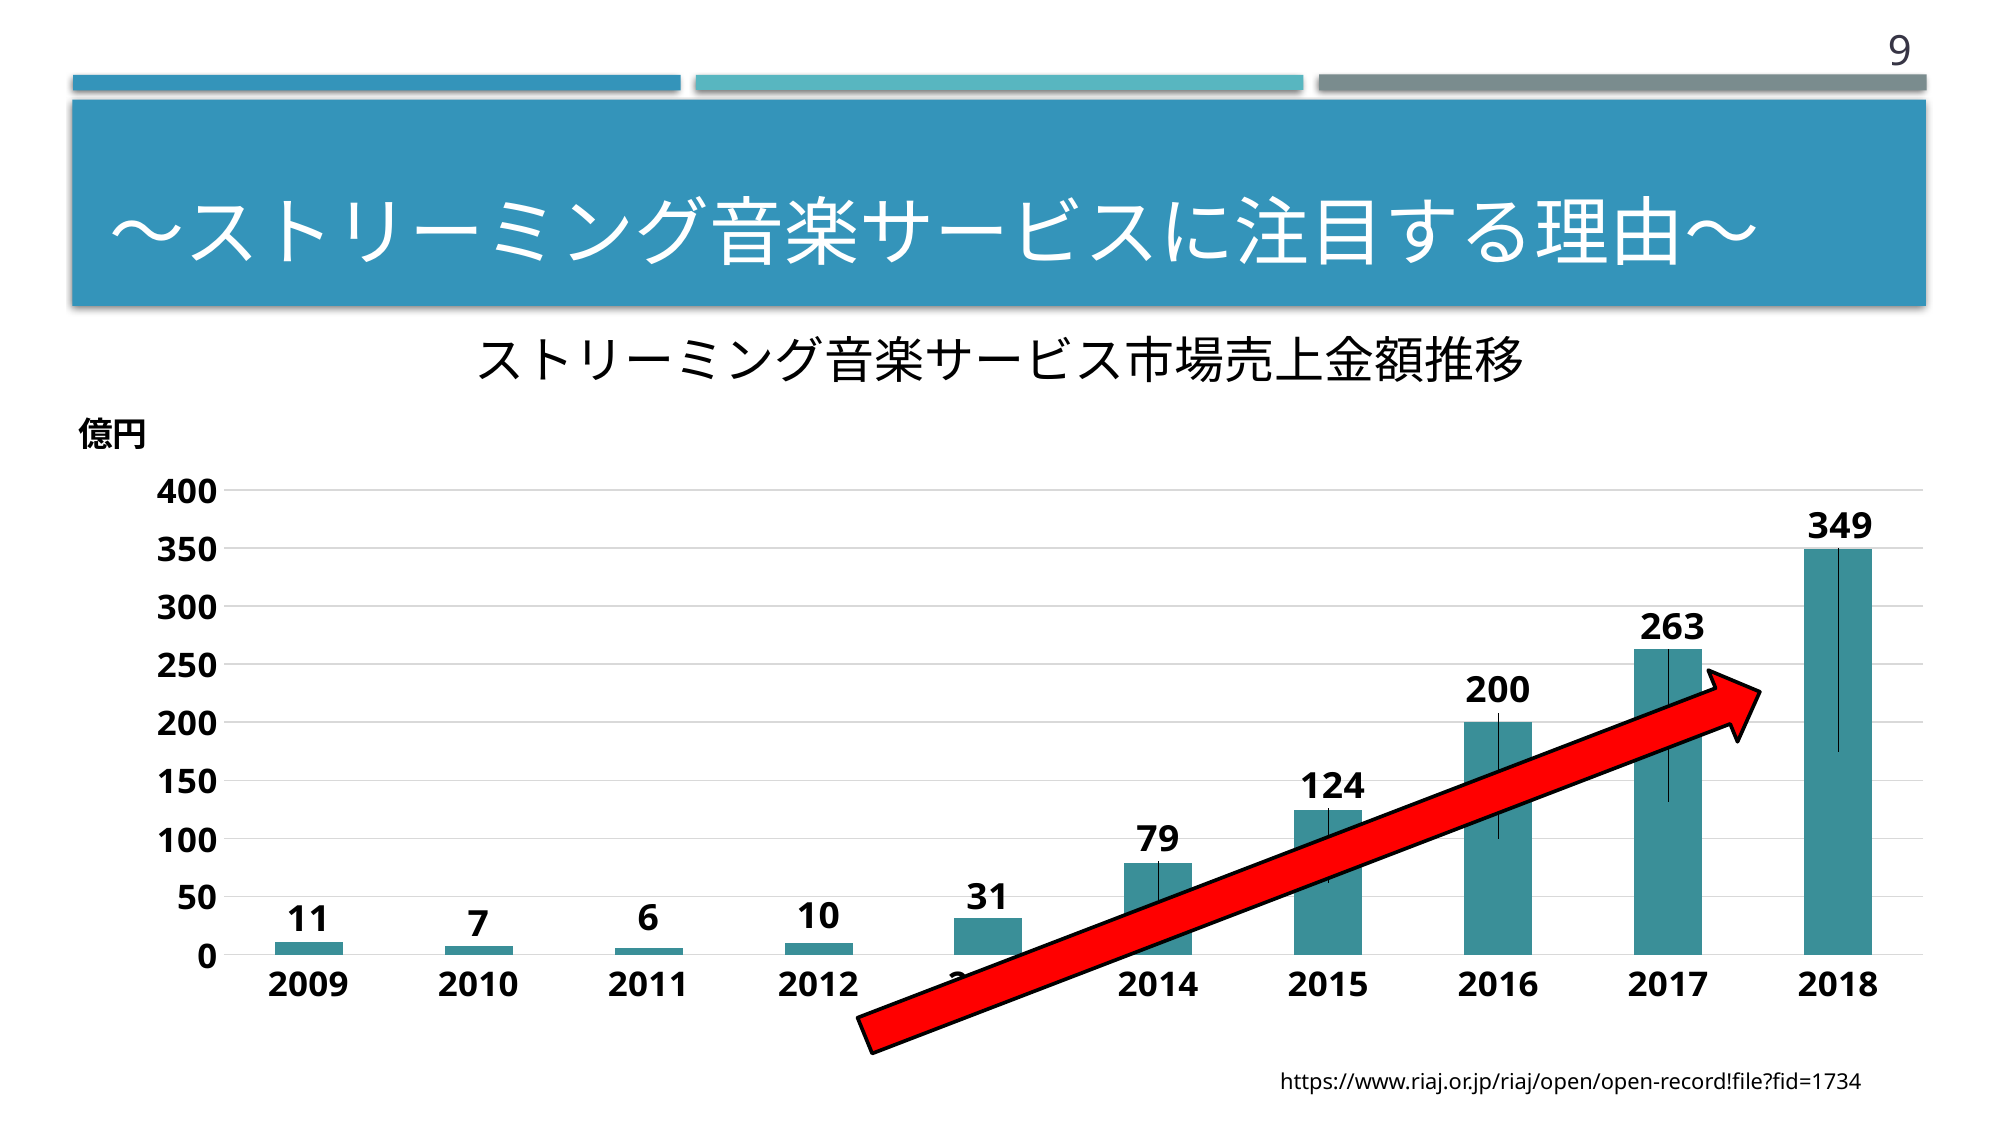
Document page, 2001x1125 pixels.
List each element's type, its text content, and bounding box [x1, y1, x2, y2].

text_box https://www.riaj.or.jp/riaj/open/open-record!file?fid=1734 [1265, 1067, 1878, 1102]
slide_number 8 [1754, 22, 1927, 83]
chart [71, 396, 1928, 1056]
text_box ストリーミング音楽サービス市場売上金額推移 [459, 321, 1539, 395]
title 〜ストリーミング音楽サービスに注目する理由〜 [94, 119, 1904, 282]
